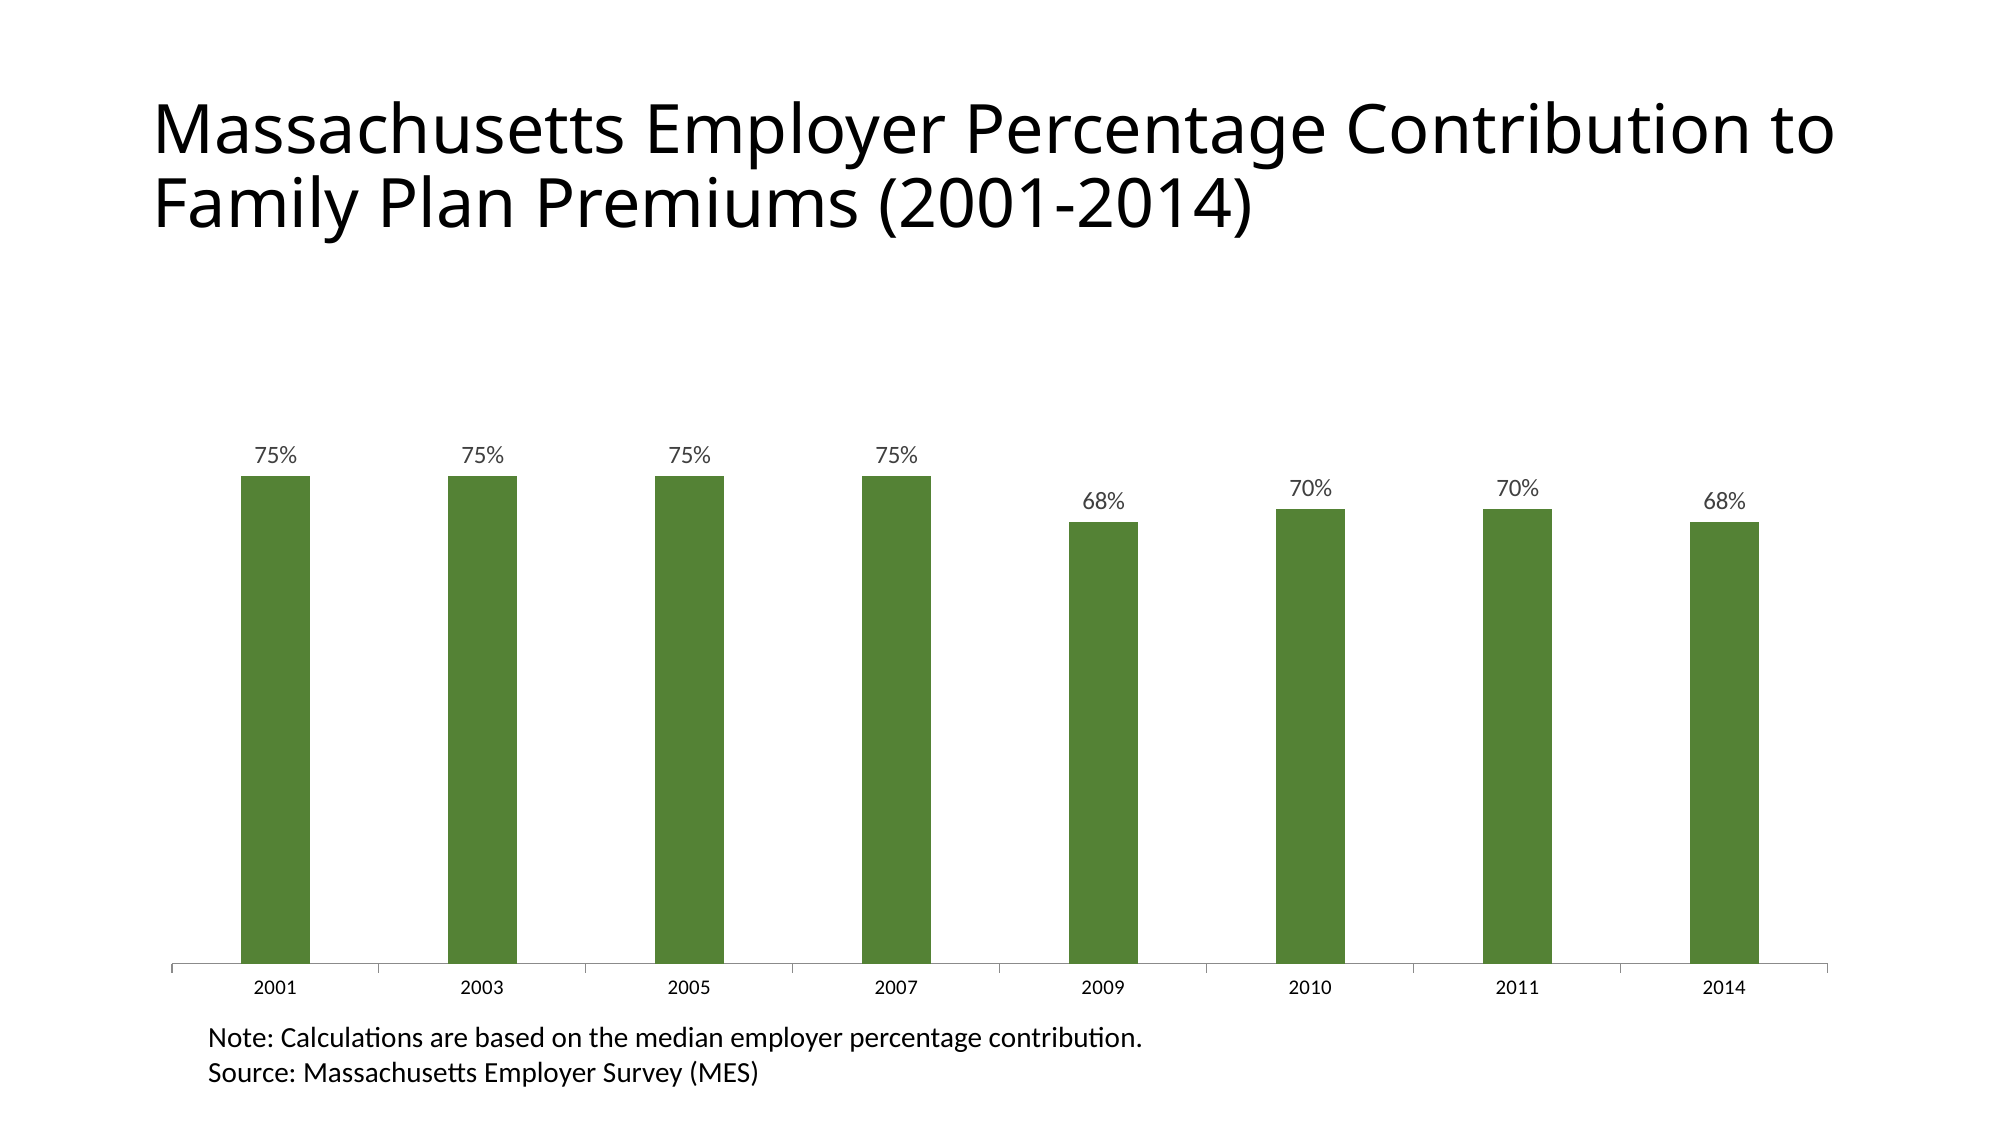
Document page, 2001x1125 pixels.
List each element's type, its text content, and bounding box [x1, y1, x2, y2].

text_box Note: Calculations are based on the median employer percentage contribution. Source: Massachusetts Employer Survey (MES) [193, 1014, 1807, 1097]
chart [137, 299, 1863, 1014]
title Massachusetts Employer Percentage Contribution to Family Plan Premiums (2001-2014) [137, 59, 1863, 278]
